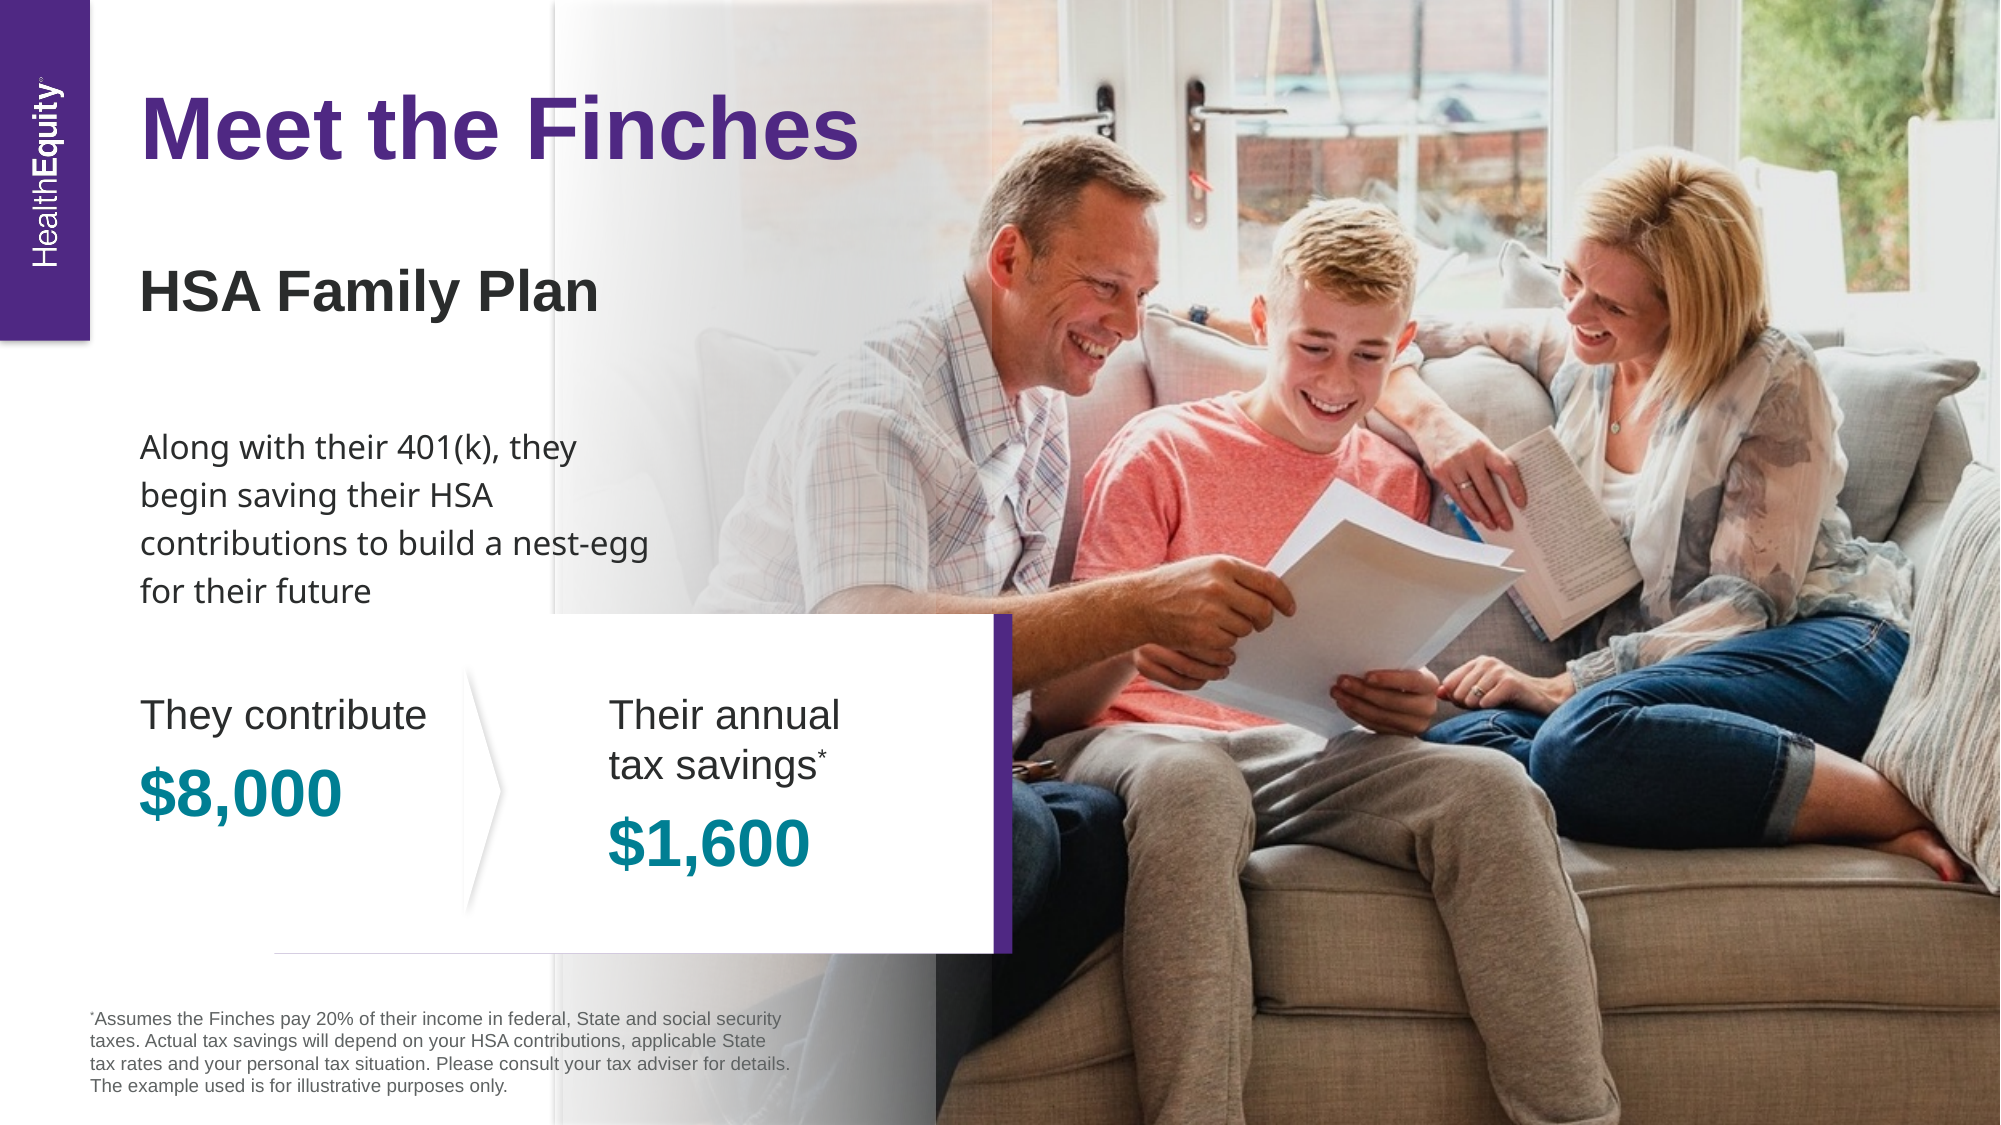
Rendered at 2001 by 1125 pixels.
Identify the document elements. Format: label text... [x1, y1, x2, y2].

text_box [555, 0, 992, 612]
list 1Assumes they pays 30% of his income in federal, state and social security taxes. Actual tax savings will depend on your contributions, applicable state tax rates and your personal tax situation. Please consult your tax adviser for details. [140, 526, 550, 608]
text_box HSA Family Plan Along with their 401(k), they begin saving their HSA contributions to build a nest-egg for their future [139, 239, 550, 526]
title Meet the Finches [140, 60, 550, 171]
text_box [139, 613, 1013, 955]
text_box *Assumes the Finches pay 20% of their income in federal, State and social security taxes. Actual tax savings will depend on your HSA contributions, applicable State tax rates and your personal tax situation. Please consult your tax adviser for details. The example used is for illustrative purposes only. [75, 999, 550, 1105]
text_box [555, 963, 992, 1125]
picture [33, 78, 64, 266]
picture [992, 0, 2000, 1125]
